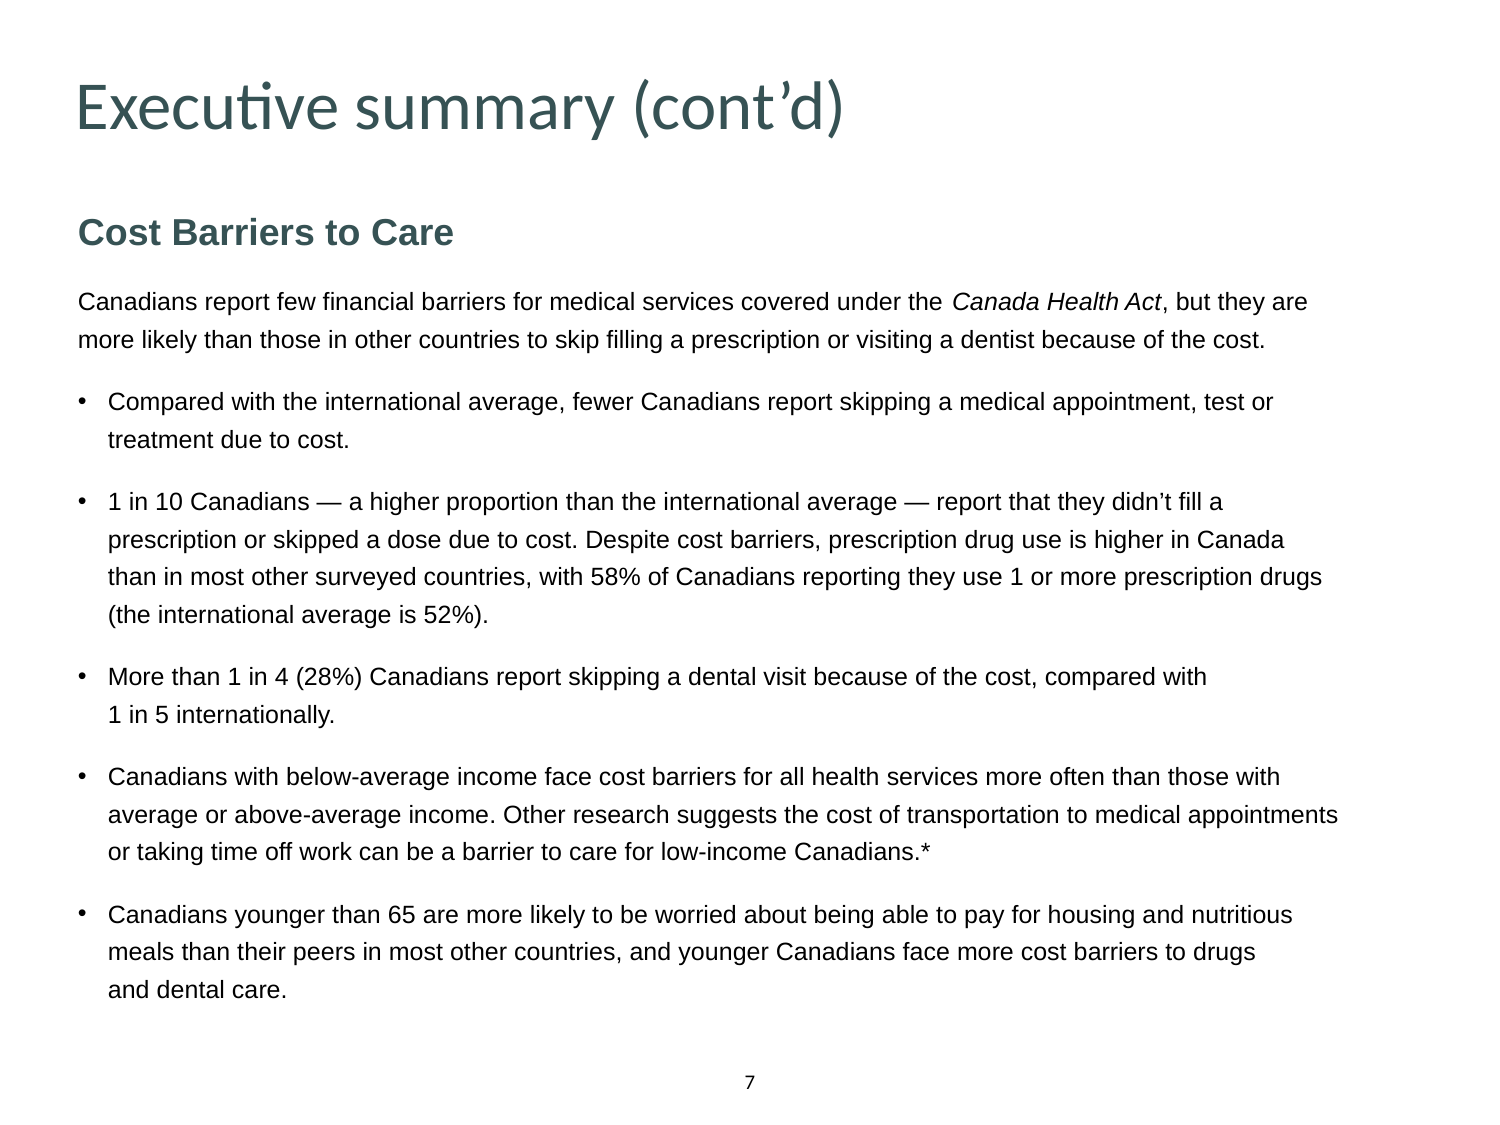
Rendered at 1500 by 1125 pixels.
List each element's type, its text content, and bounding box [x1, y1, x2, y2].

title Executive summary (cont’d) [60, 60, 1411, 152]
list Cost Barriers to Care Canadians report few financial barriers for medical services covered under the Canada Health Act, but they are more likely than those in other countries to skip filling a prescription or visiting a dentist because of the cost. Compared with the international average, fewer Canadians report skipping a medical appointment, test or treatment due to cost. 1 in 10 Canadians — a higher proportion than the international average — report that they didn’t fill a prescription or skipped a dose due to cost. Despite cost barriers, prescription drug use is higher in Canada than in most other surveyed countries, with 58% of Canadians reporting they use 1 or more prescription drugs (the international average is 52%). More than 1 in 4 (28%) Canadians report skipping a dental visit because of the cost, compared with 1 in 5 internationally. Canadians with below-average income face cost barriers for all health services more often than those with average or above-average income. Other research suggests the cost of transportation to medical appointments or taking time off work can be a barrier to care for low-income Canadians.* Canadians younger than 65 are more likely to be worried about being able to pay for housing and nutritious meals than their peers in most other countries, and younger Canadians face more cost barriers to drugs and dental care. [63, 208, 1363, 951]
